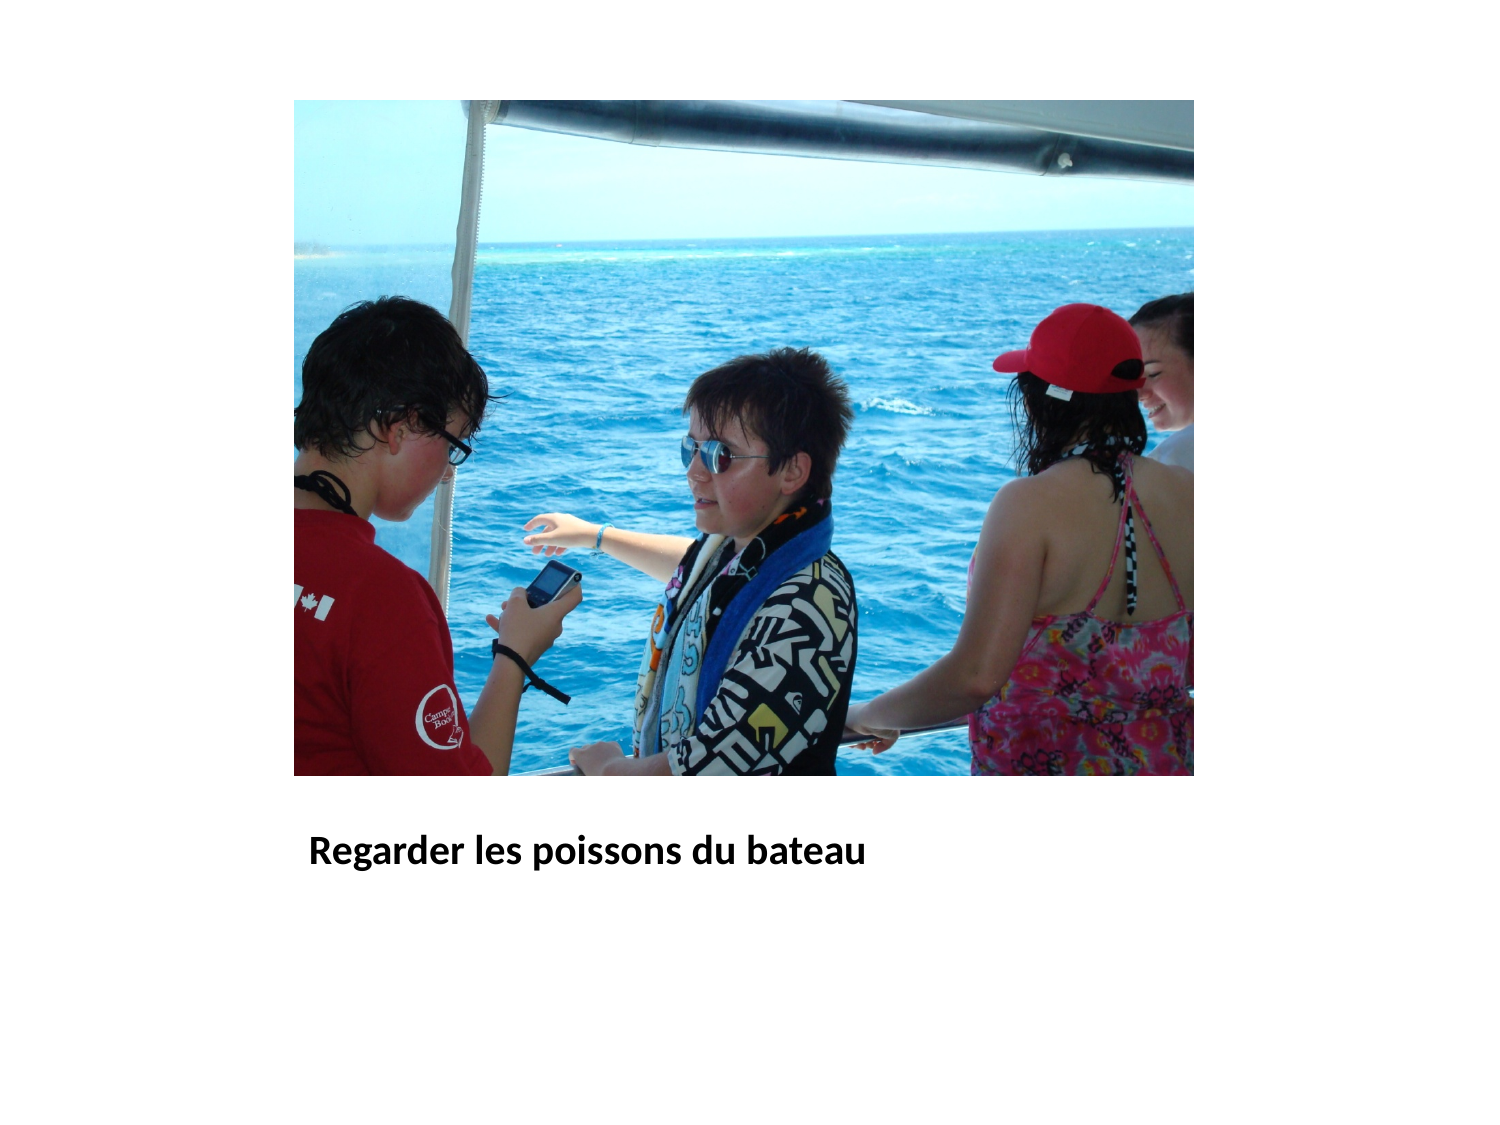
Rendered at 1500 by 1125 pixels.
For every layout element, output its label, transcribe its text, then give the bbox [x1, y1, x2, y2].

picture [903, 768, 913, 776]
picture [293, 100, 1195, 776]
title Regarder les poissons du bateau [294, 787, 1194, 881]
